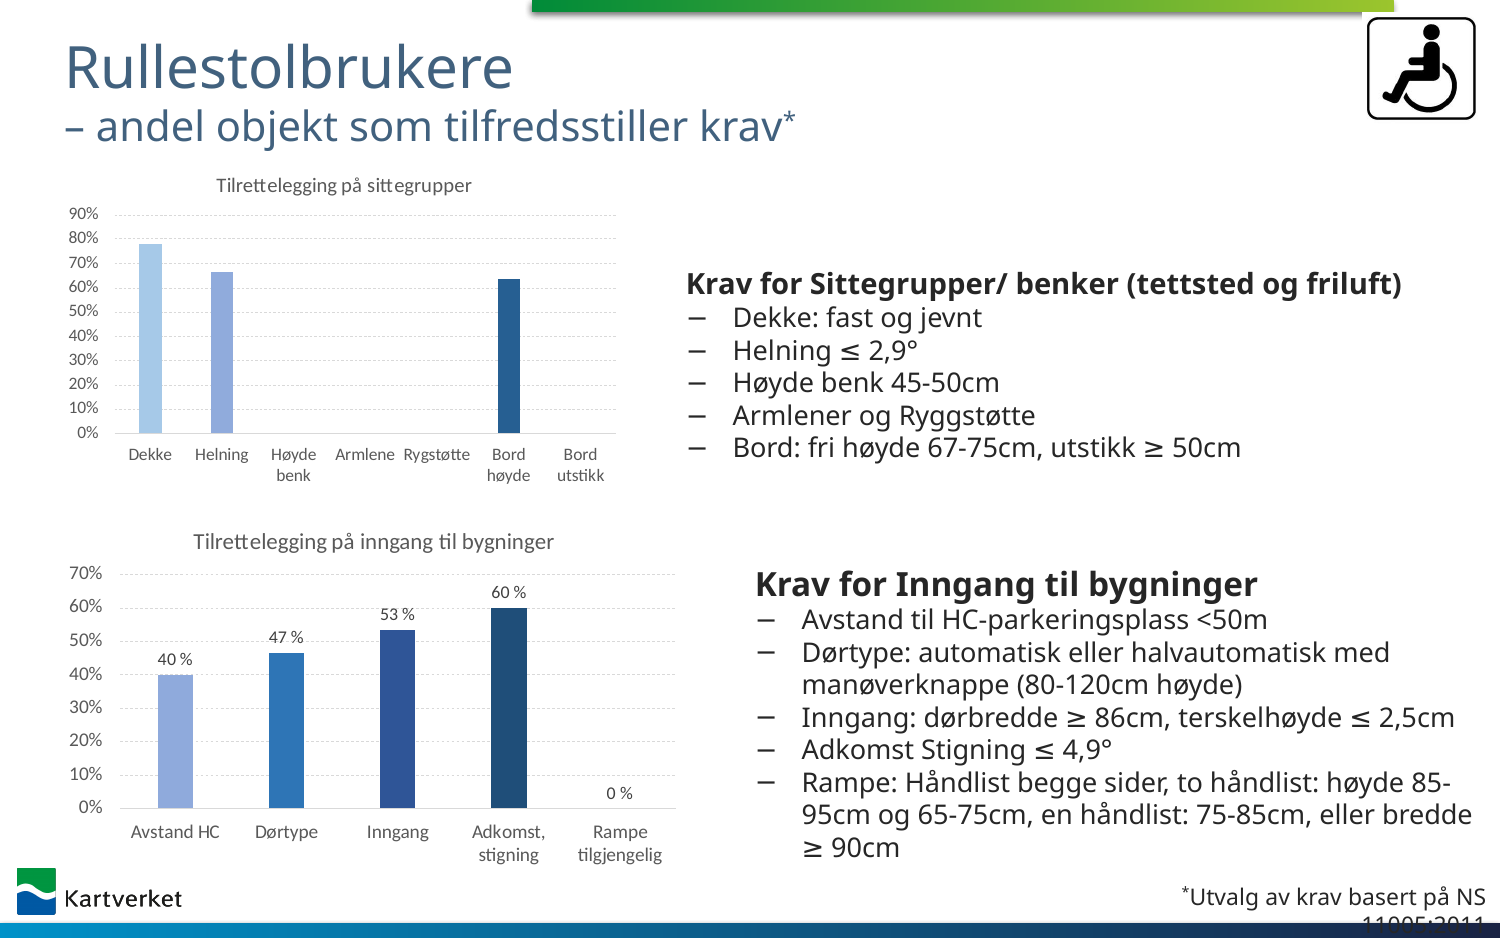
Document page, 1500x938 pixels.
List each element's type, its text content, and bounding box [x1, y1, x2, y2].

picture [62, 520, 687, 874]
text_box Krav for Sittegrupper/ benker (tettsted og friluft) Dekke: fast og jevnt Helning ≤ 2,9° Høyde benk 45-50cm Armlener og Ryggstøtte Bord: fri høyde 67-75cm, utstikk ≥ 50cm [670, 258, 1418, 471]
picture [62, 166, 626, 492]
text_box *Utvalg av krav basert på NS 11005:2011 [1068, 873, 1500, 938]
text_box Krav for Inngang til bygninger Avstand til HC-parkeringsplass <50m Dørtype: automatisk eller halvautomatisk med manøverknappe (80-120cm høyde) Inngang: dørbredde ≥ 86cm, terskelhøyde ≤ 2,5cm Adkomst Stigning ≤ 4,9° Rampe: Håndlist begge sider, to håndlist: høyde 85-95cm og 65-75cm, en håndlist: 75-85cm, eller bredde ≥ 90cm [740, 555, 1491, 870]
text_box Rullestolbrukere – andel objekt som tilfredsstiller krav* [49, 25, 1431, 158]
picture [1362, 12, 1481, 126]
